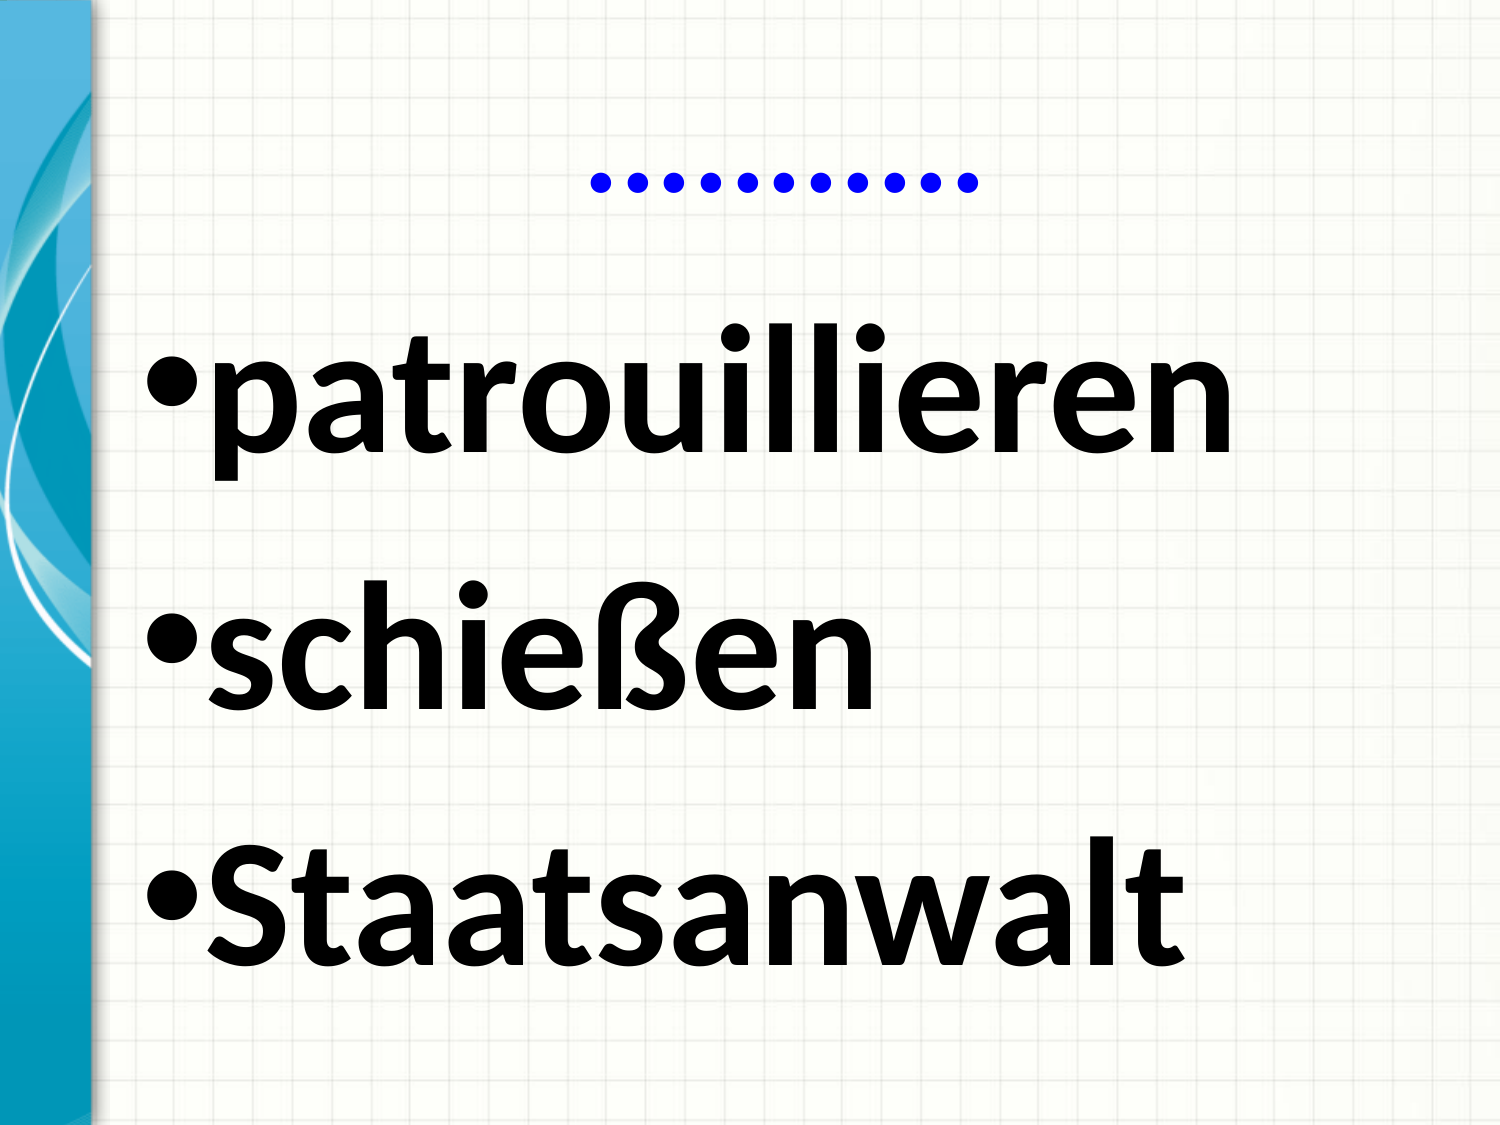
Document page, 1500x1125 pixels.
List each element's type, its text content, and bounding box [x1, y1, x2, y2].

list patrouillieren schießen Staatsanwalt [125, 261, 1450, 967]
title ........... [125, 44, 1450, 232]
picture [0, 0, 1500, 1125]
